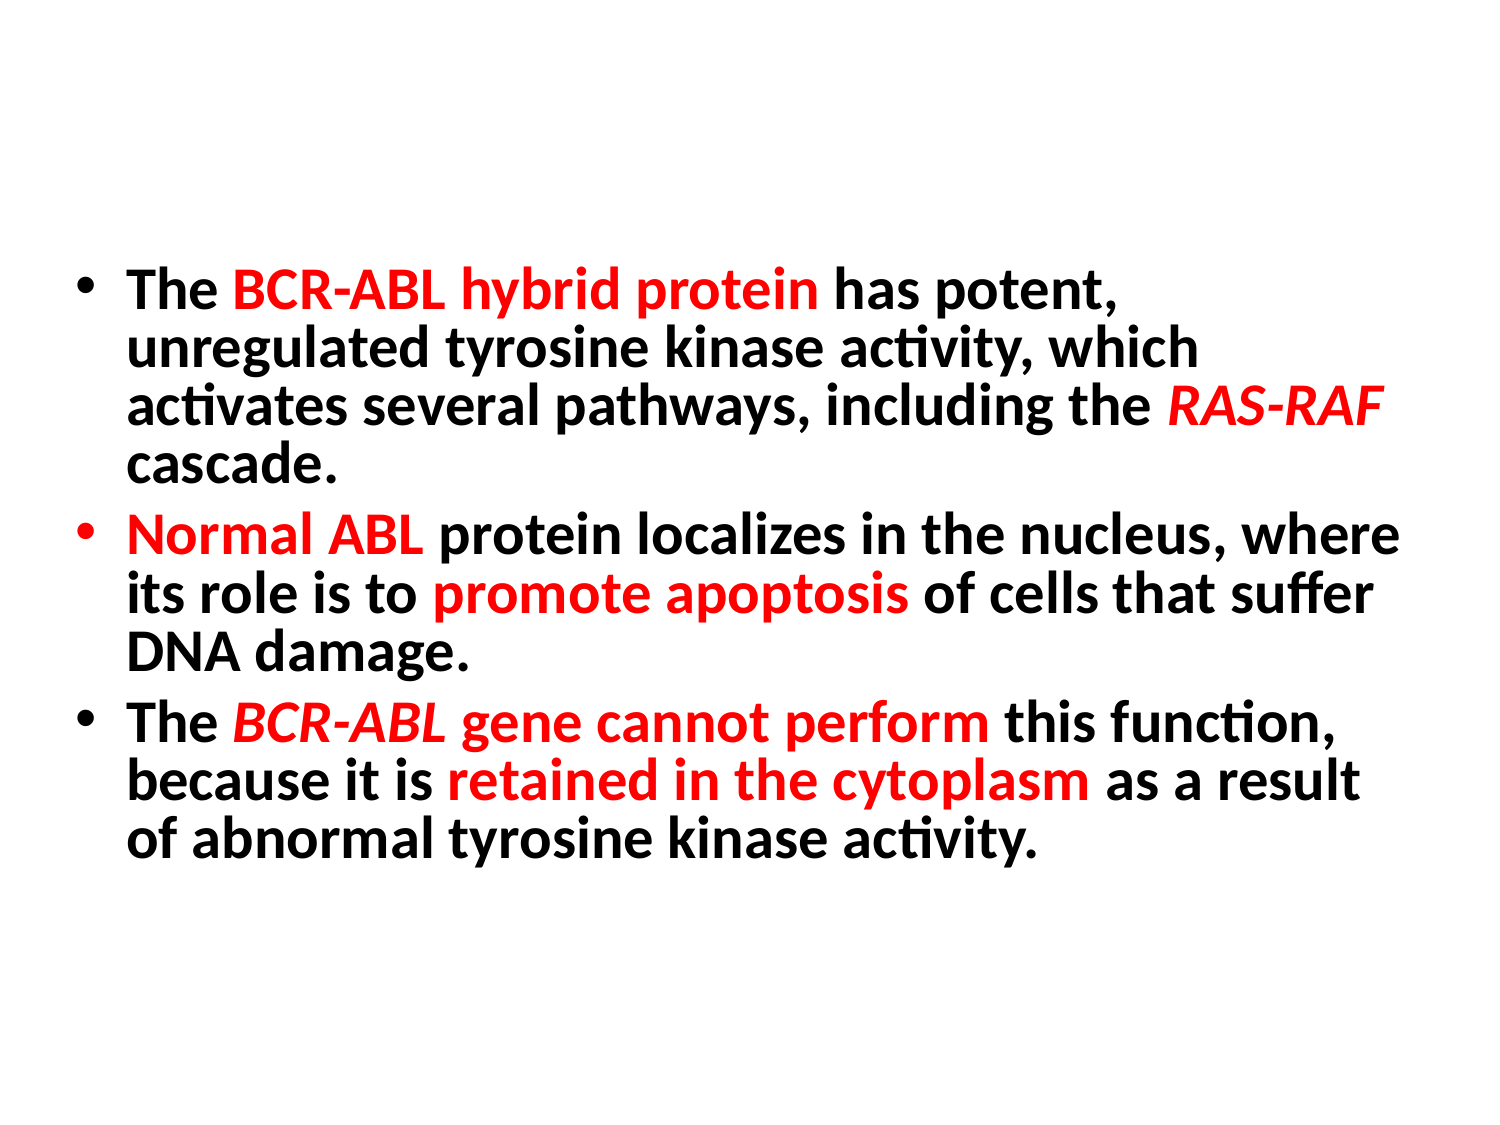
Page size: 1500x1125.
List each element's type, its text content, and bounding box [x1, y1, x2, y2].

list The BCR-ABL hybrid protein has potent, unregulated tyrosine kinase activity, which activates several pathways, including the RAS-RAF cascade. Normal ABL protein localizes in the nucleus, where its role is to promote apoptosis of cells that suffer DNA damage. The BCR-ABL gene cannot perform this function, because it is retained in the cytoplasm as a result of abnormal tyrosine kinase activity. [75, 262, 1425, 1005]
